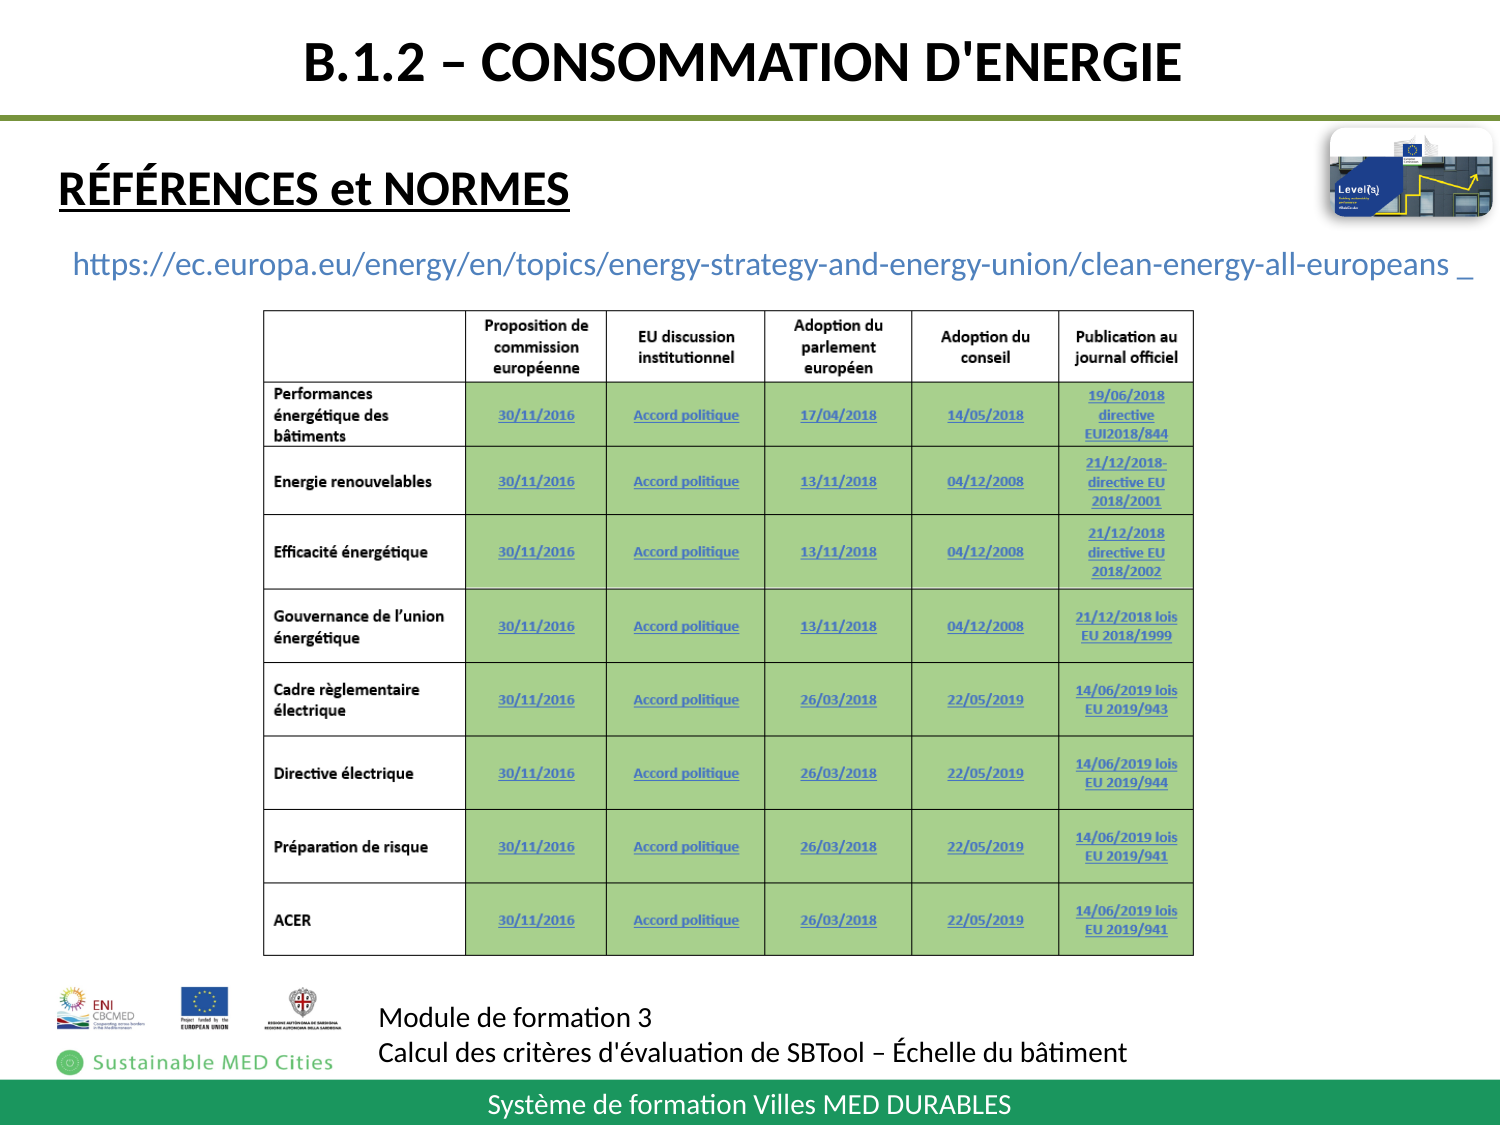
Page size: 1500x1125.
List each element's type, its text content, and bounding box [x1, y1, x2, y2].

picture [257, 304, 1197, 960]
text_box https://ec.europa.eu/energy/en/topics/energy-strategy-and-energy-union/clean-energy-all-europeans _ [57, 234, 1500, 330]
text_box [0, 972, 1500, 1125]
title B.1.2 – CONSOMMATION D'ENERGIE [0, 0, 1500, 117]
text_box RÉFÉRENCES et NORMES [43, 147, 1331, 235]
picture [1329, 127, 1493, 217]
